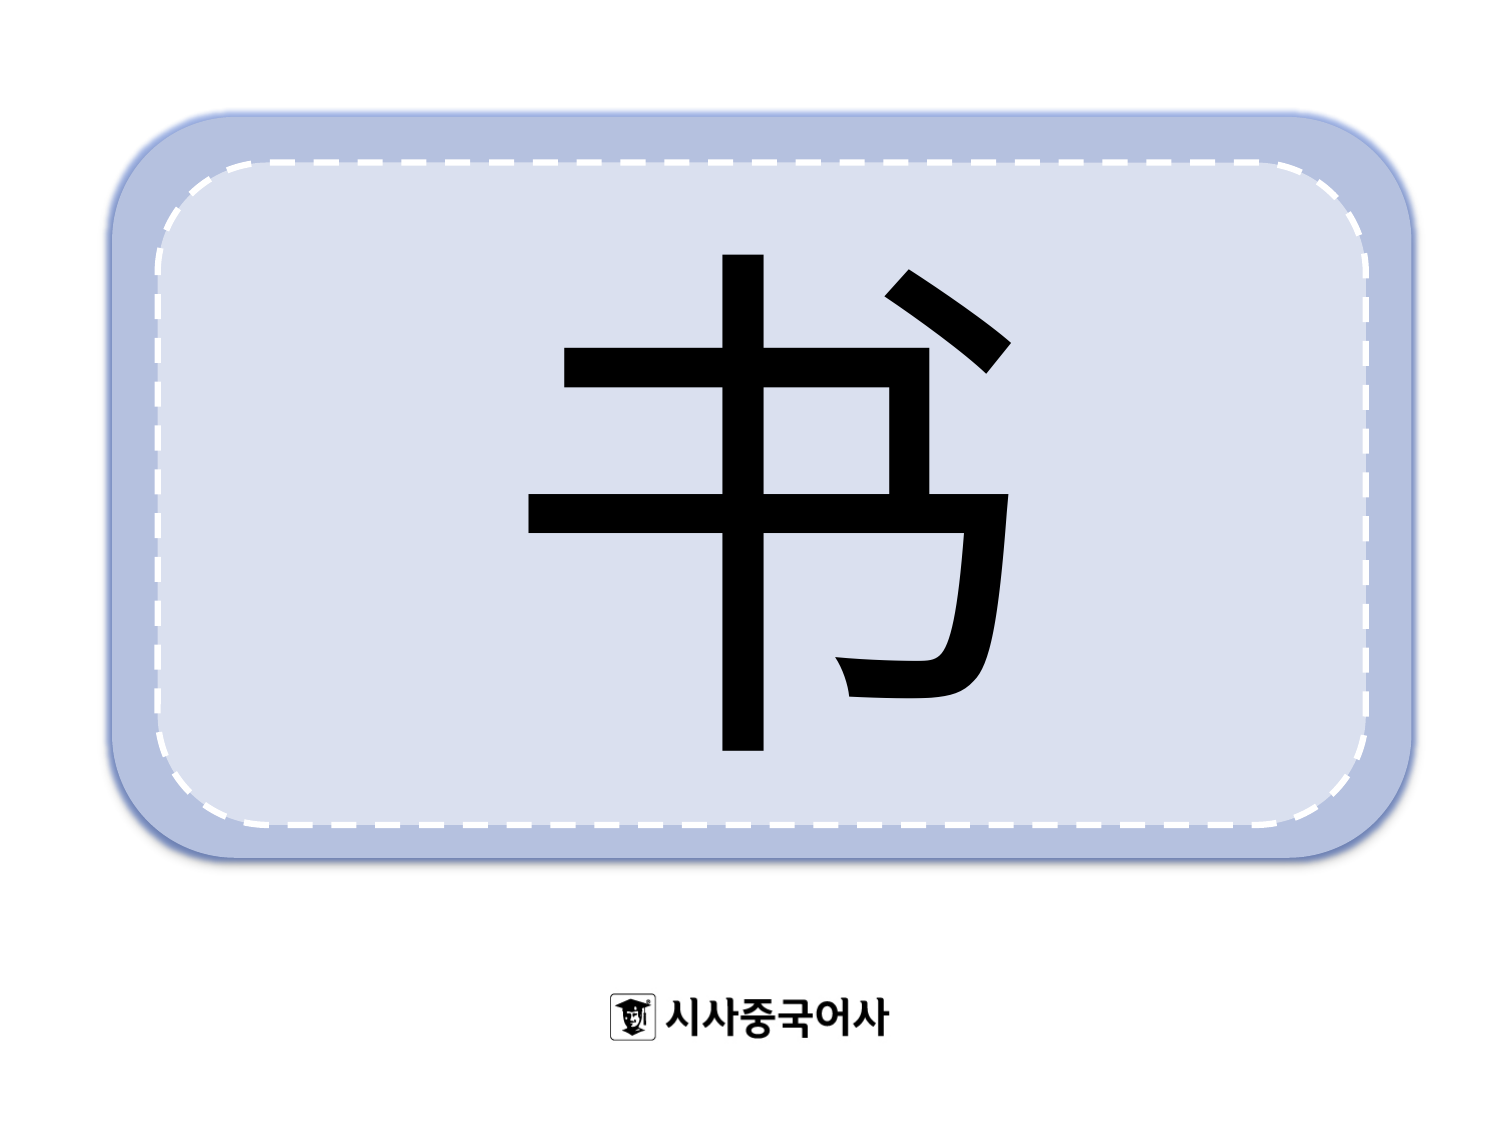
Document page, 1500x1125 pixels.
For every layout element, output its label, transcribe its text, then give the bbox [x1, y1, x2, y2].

picture [602, 987, 898, 1047]
text_box 书 [162, 160, 1371, 824]
